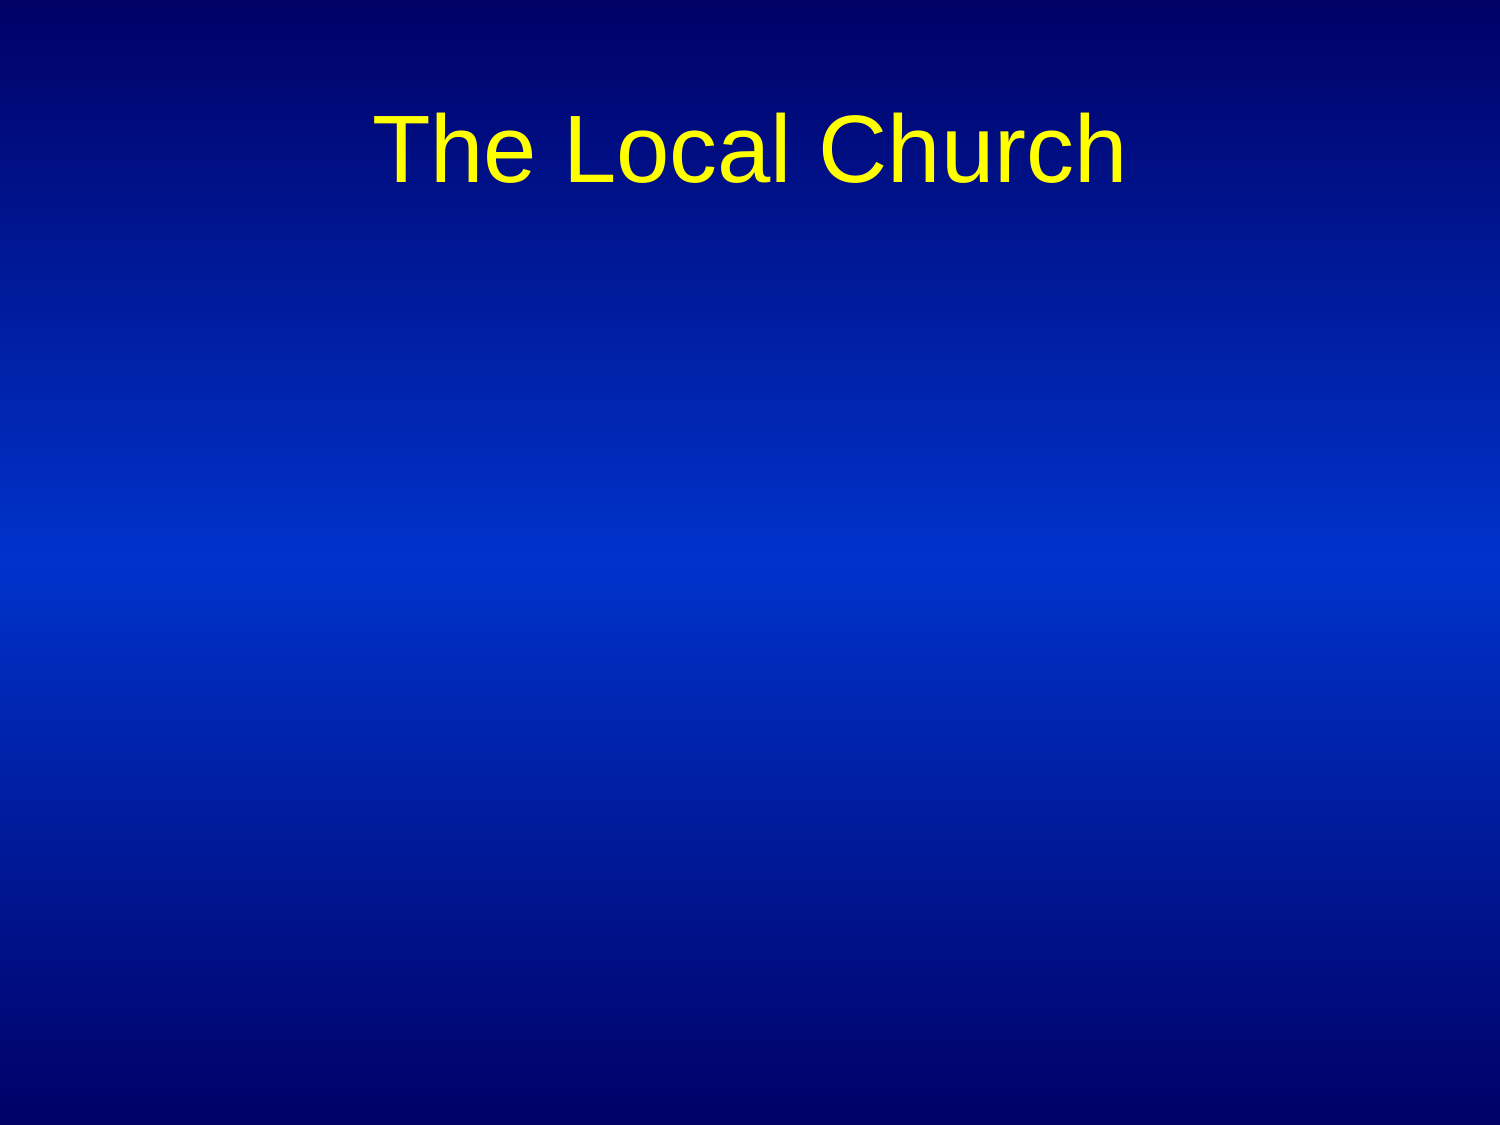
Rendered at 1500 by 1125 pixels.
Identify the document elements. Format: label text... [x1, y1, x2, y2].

title The Local Church [37, 50, 1463, 238]
